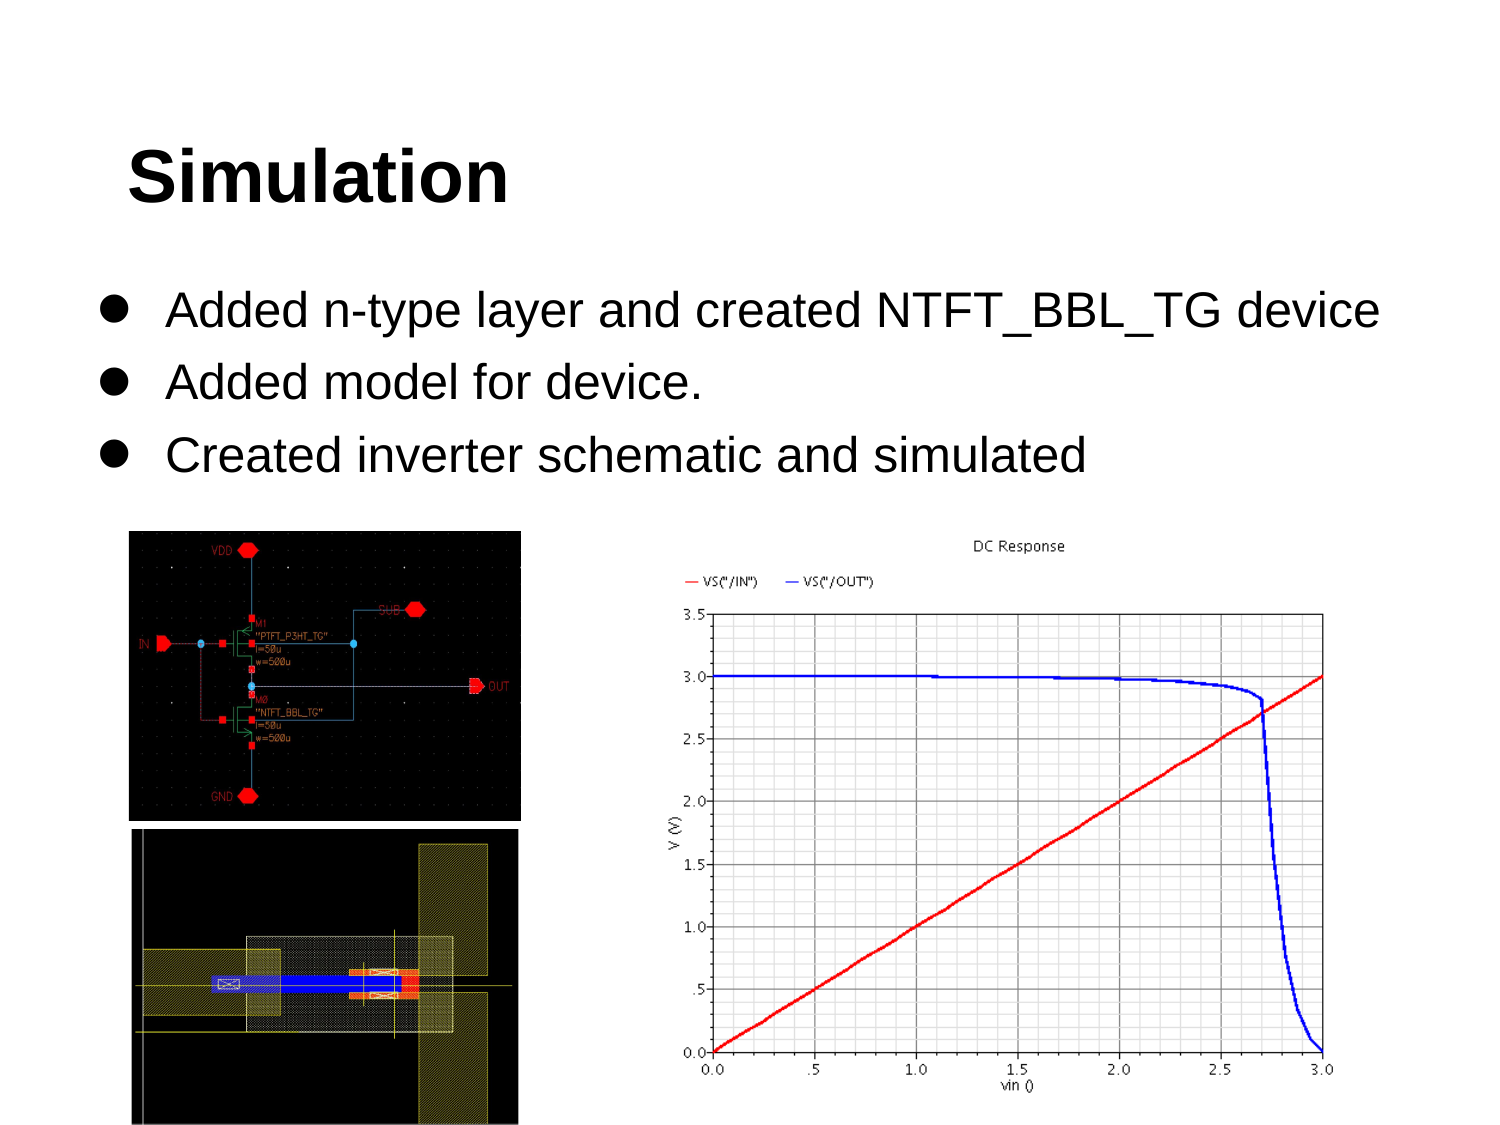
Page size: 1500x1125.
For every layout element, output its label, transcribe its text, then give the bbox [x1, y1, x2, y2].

text_box [128, 531, 521, 821]
list Added n-type layer and created NTFT_BBL_TG device Added model for device. Created inverter schematic and simulated [75, 262, 1425, 931]
text_box [653, 531, 1382, 1106]
text_box [131, 829, 519, 1125]
title Simulation [75, 14, 1425, 233]
